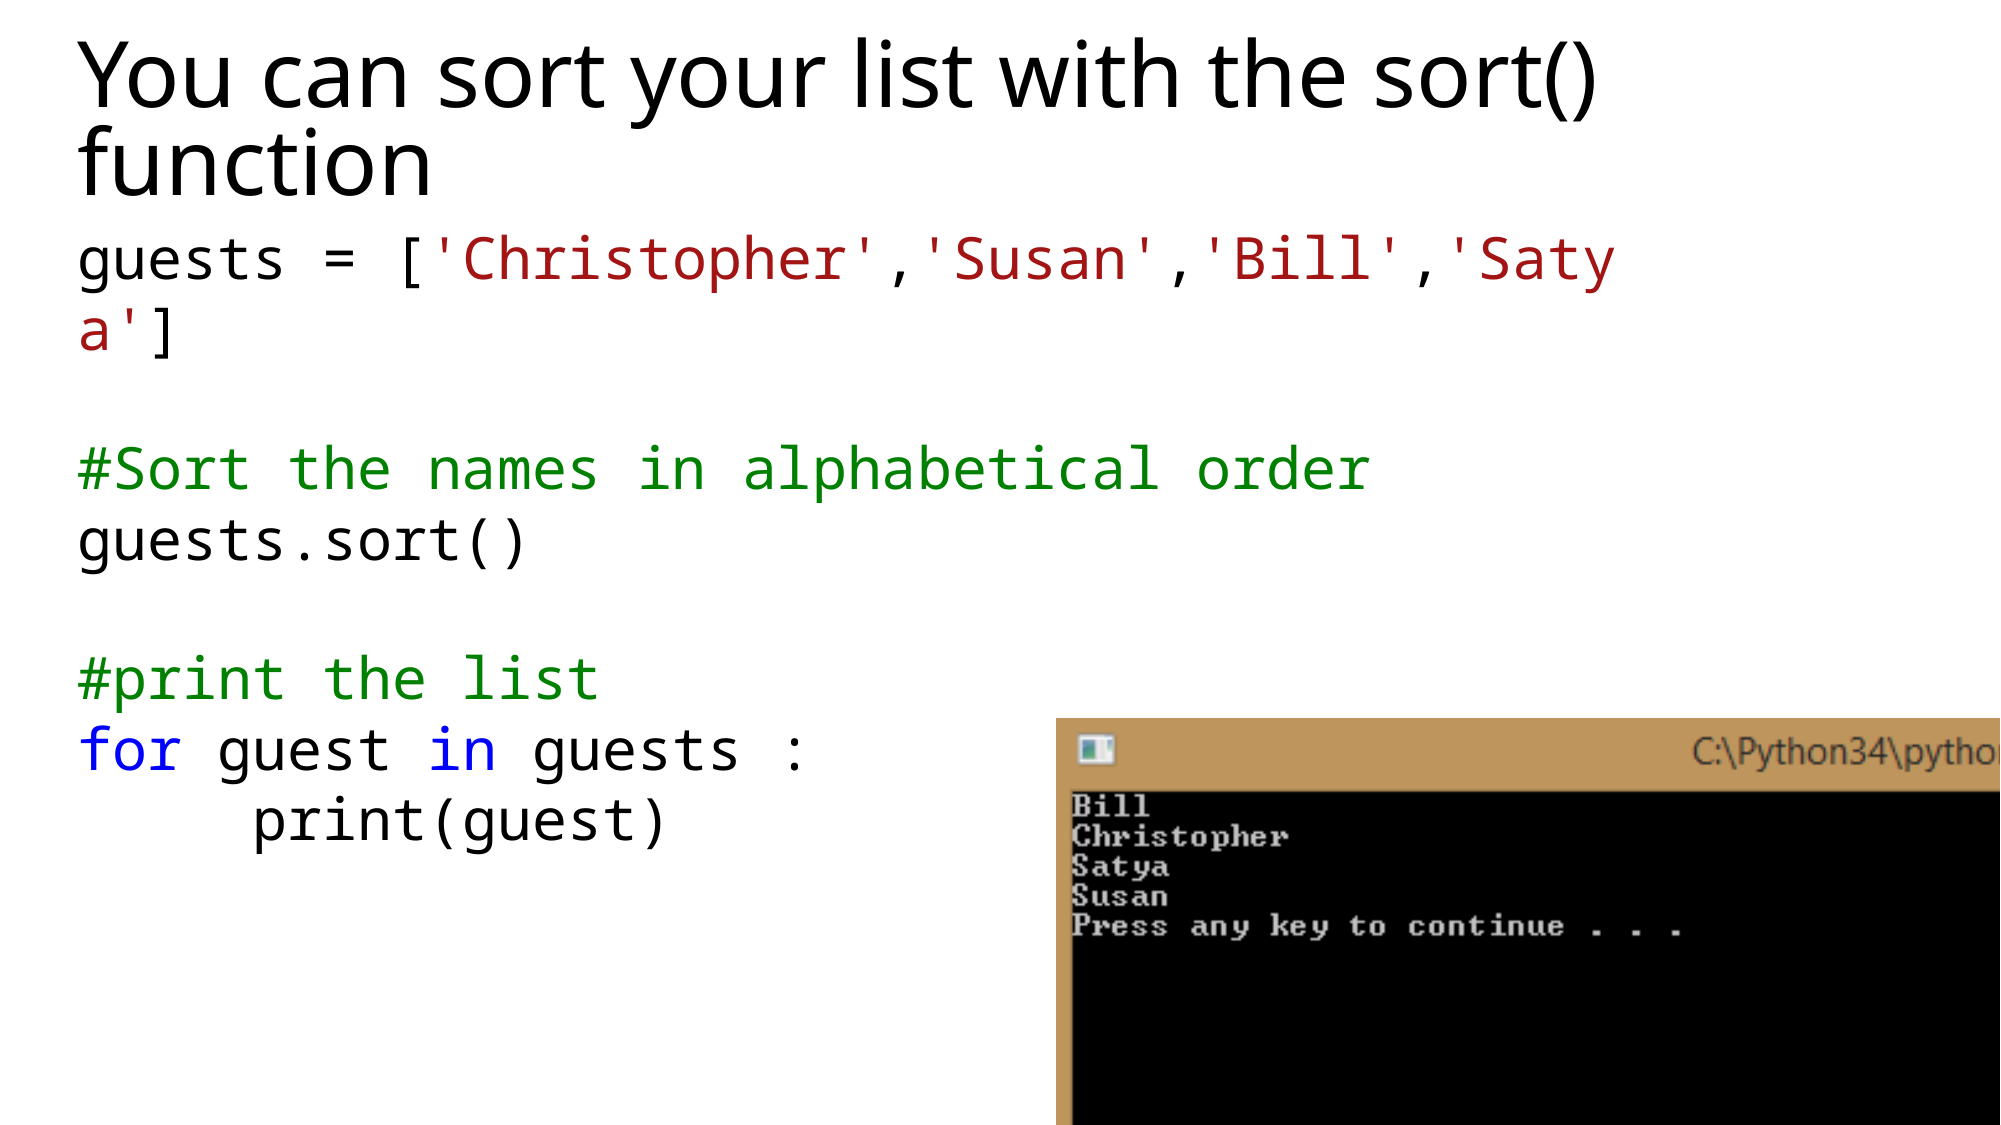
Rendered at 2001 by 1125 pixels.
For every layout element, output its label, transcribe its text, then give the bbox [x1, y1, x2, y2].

picture [1056, 718, 2000, 1125]
list guests = ['Christopher','Susan','Bill','Satya'] #Sort the names in alphabetical order guests.sort() #print the list for guest in guests : print(guest) [62, 210, 1645, 863]
title You can sort your list with the sort() function [62, 29, 1953, 205]
